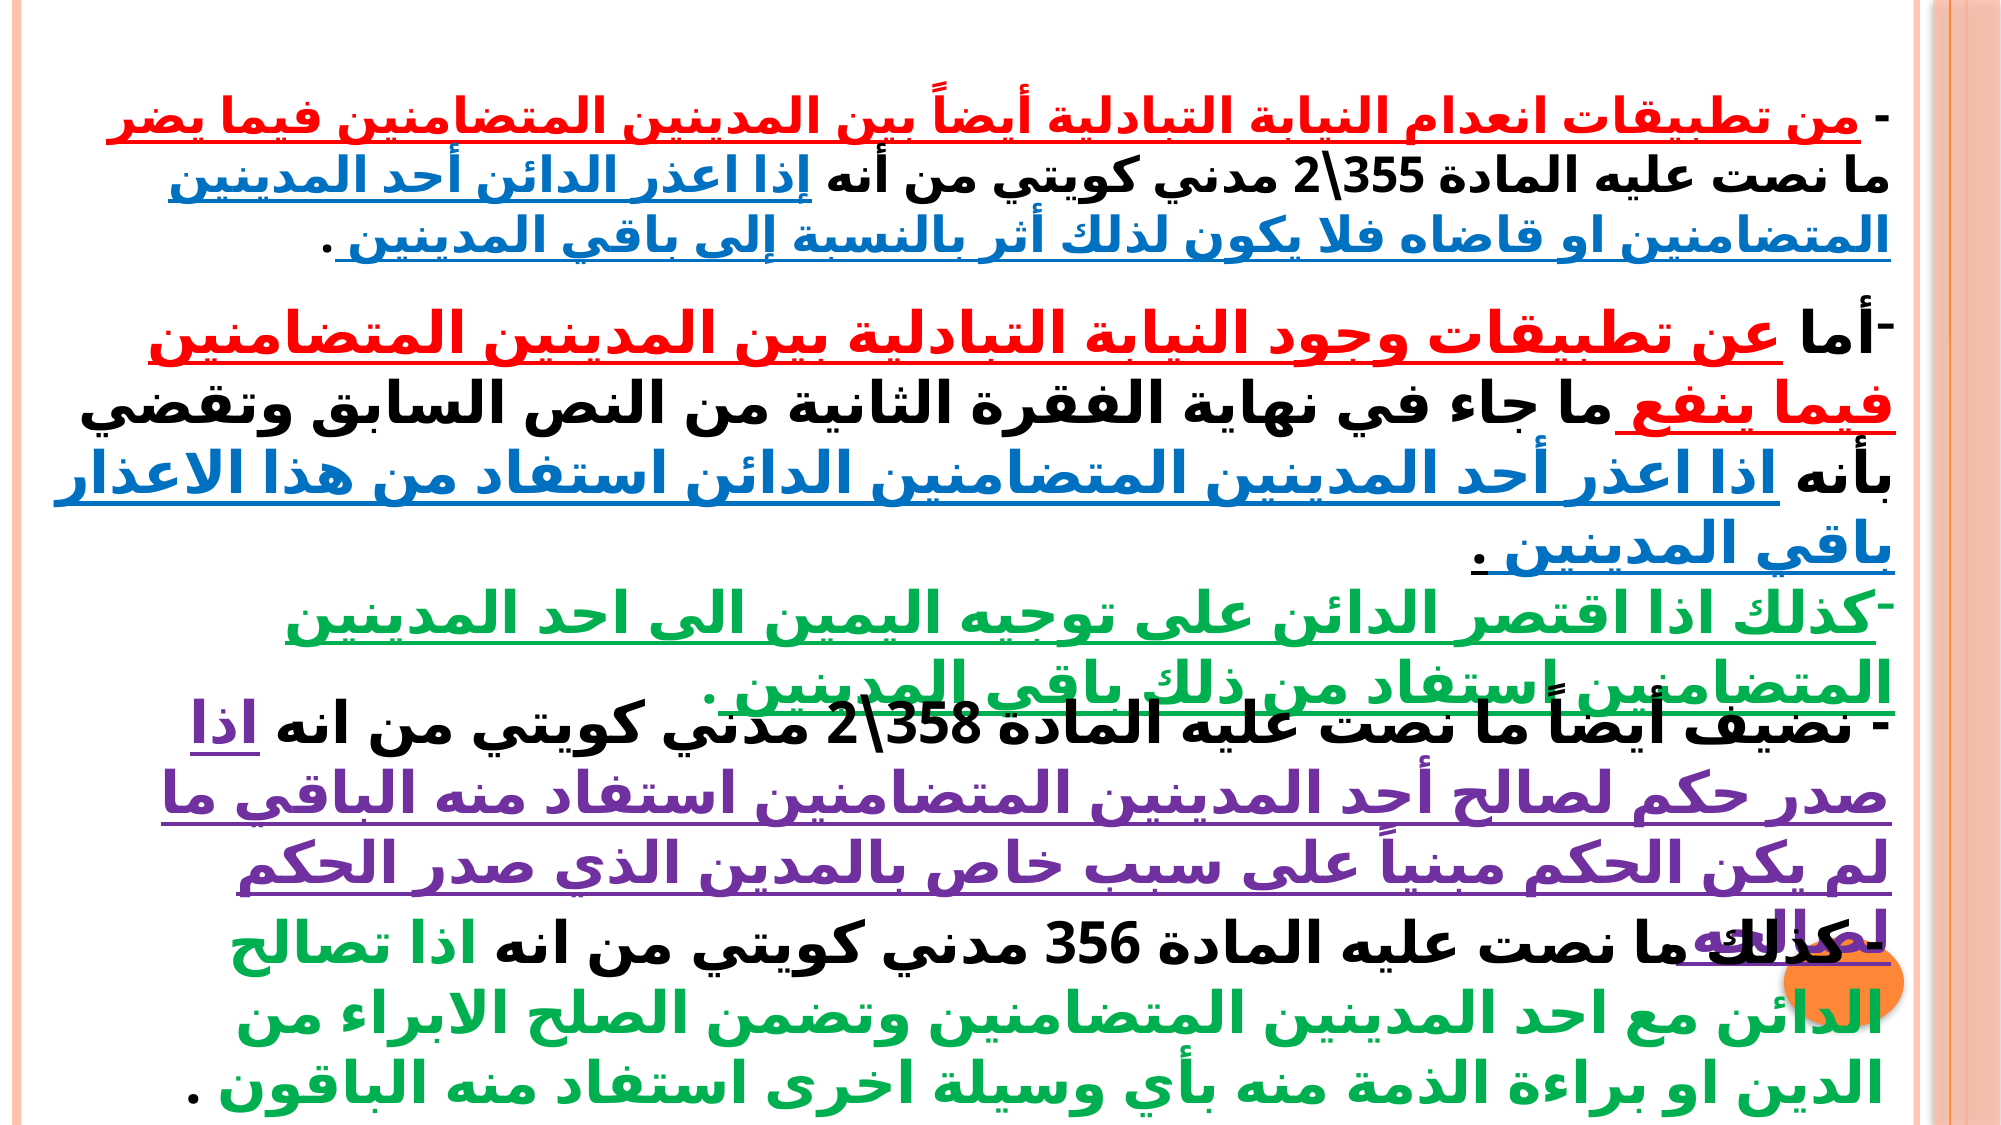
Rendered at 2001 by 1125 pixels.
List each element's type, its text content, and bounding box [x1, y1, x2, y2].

text_box - كذلك ما نصت عليه المادة 356 مدني كويتي من انه اذا تصالح الدائن مع احد المدينين المتضامنين وتضمن الصلح الابراء من الدين او براءة الذمة منه بأي وسيلة اخرى استفاد منه الباقون . [68, 897, 1902, 1123]
title - من تطبيقات انعدام النيابة التبادلية أيضاً بين المدينين المتضامنين فيما يضر ما نصت عليه المادة 355\2 مدني كويتي من أنه إذا اعذر الدائن أحد المدينين المتضامنين او قاضاه فلا يكون لذلك أثر بالنسبة إلى باقي المدينين . [73, 19, 1907, 270]
text_box - نضيف أيضاً ما نصت عليه المادة 358\2 مدني كويتي من انه اذا صدر حكم لصالح أحد المدينين المتضامنين استفاد منه الباقي ما لم يكن الحكم مبنياً على سبب خاص بالمدين الذي صدر الحكم لصالحه . [73, 678, 1907, 973]
text_box أما عن تطبيقات وجود النيابة التبادلية بين المدينين المتضامنين فيما ينفع ما جاء في نهاية الفقرة الثانية من النص السابق وتقضي بأنه اذا اعذر أحد المدينين المتضامنين الدائن استفاد من هذا الاعذار باقي المدينين . كذلك اذا اقتصر الدائن على توجيه اليمين الى احد المدينين المتضامنين استفاد من ذلك باقي المدينين . [31, 287, 1911, 723]
